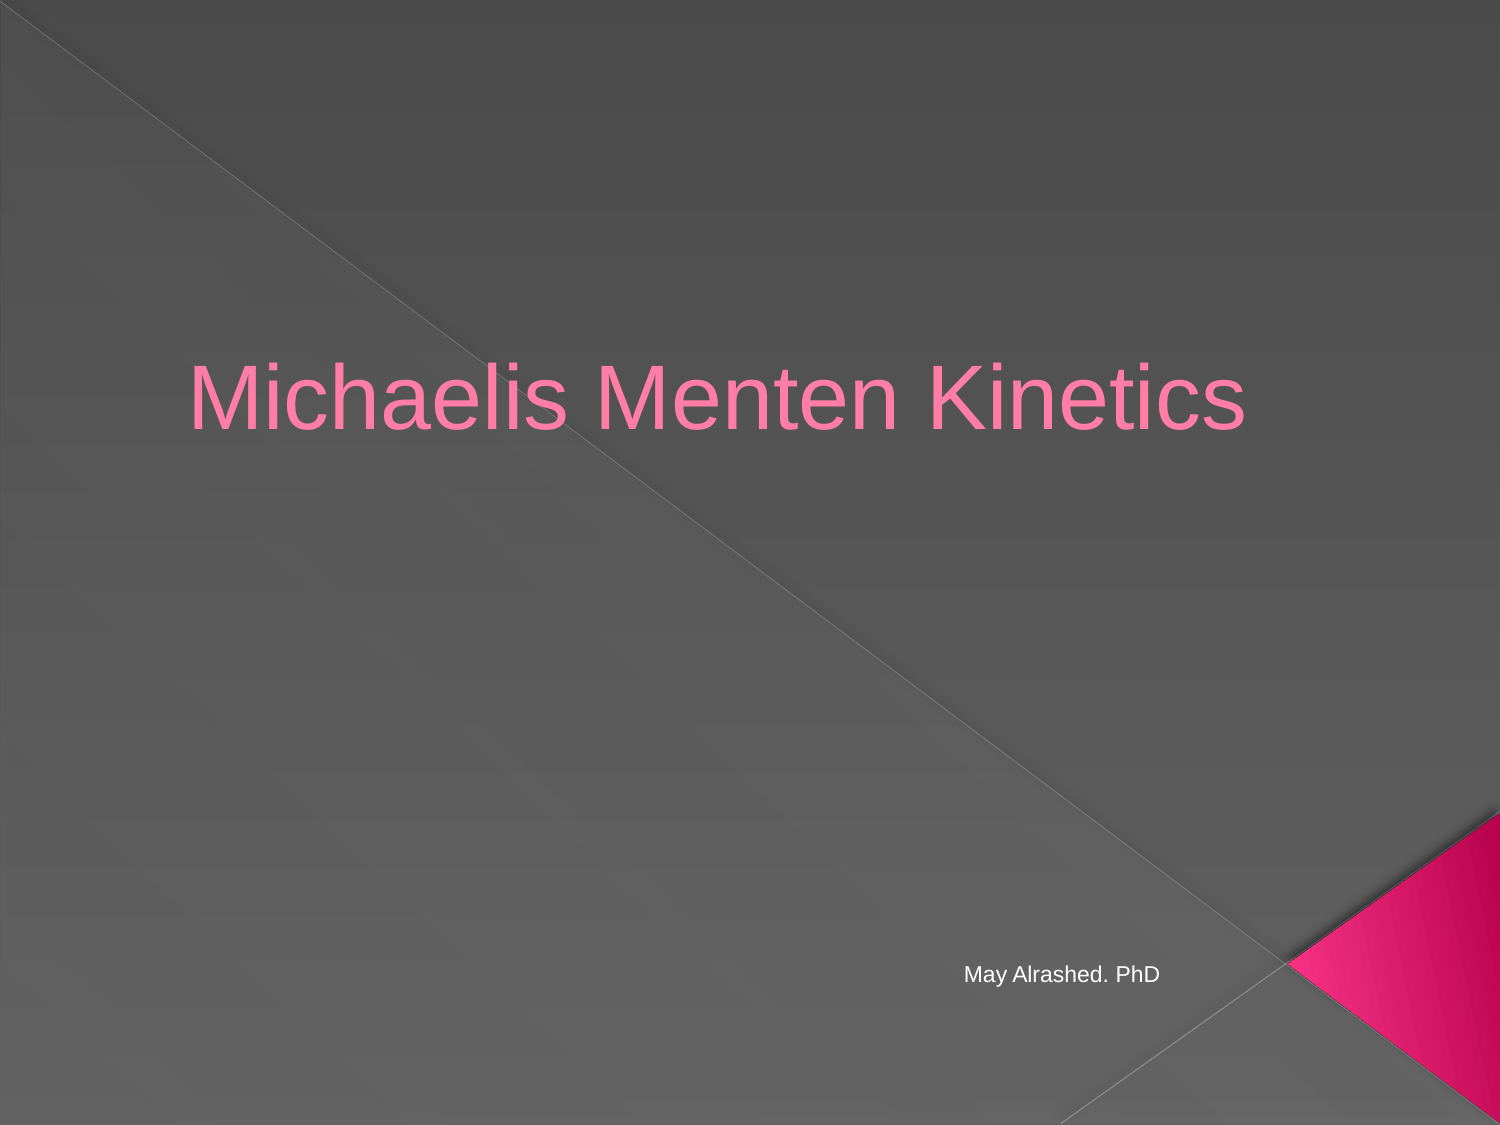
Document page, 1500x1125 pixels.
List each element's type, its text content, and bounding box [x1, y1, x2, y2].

footer May Alrashed. PhD [225, 926, 1175, 987]
title Michaelis Menten Kinetics [93, 214, 1416, 456]
